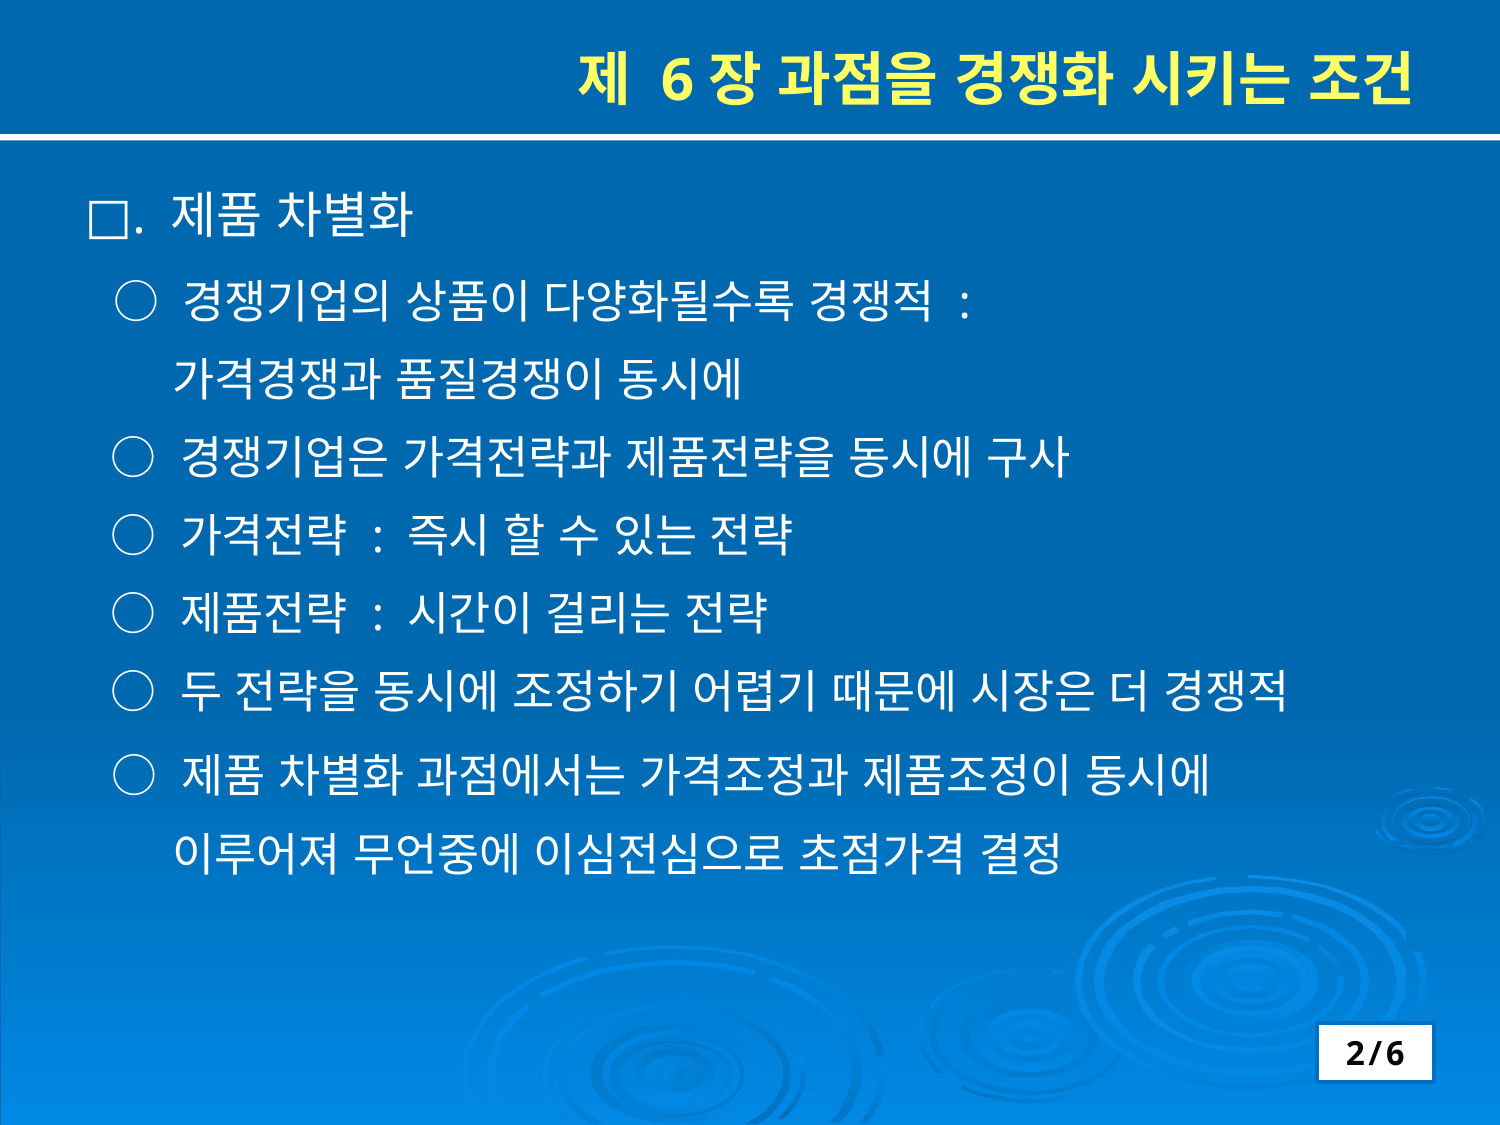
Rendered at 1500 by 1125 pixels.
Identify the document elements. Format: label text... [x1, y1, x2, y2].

text_box 2/6 [1315, 1021, 1436, 1084]
text_box □. 제품 차별화 ○ 경쟁기업의 상품이 다양화될수록 경쟁적 : 가격경쟁과 품질경쟁이 동시에 ○ 경쟁기업은 가격전략과 제품전략을 동시에 구사 ○ 가격전략 : 즉시 할 수 있는 전략 ○ 제품전략 : 시간이 걸리는 전략 ○ 두 전략을 동시에 조정하기 어렵기 때문에 시장은 더 경쟁적 ○ 제품 차별화 과점에서는 가격조정과 제품조정이 동시에 이루어져 무언중에 이심전심으로 초점가격 결정 [70, 175, 1435, 888]
text_box 제 6장 과점을 경쟁화 시키는 조건 [562, 35, 1431, 120]
